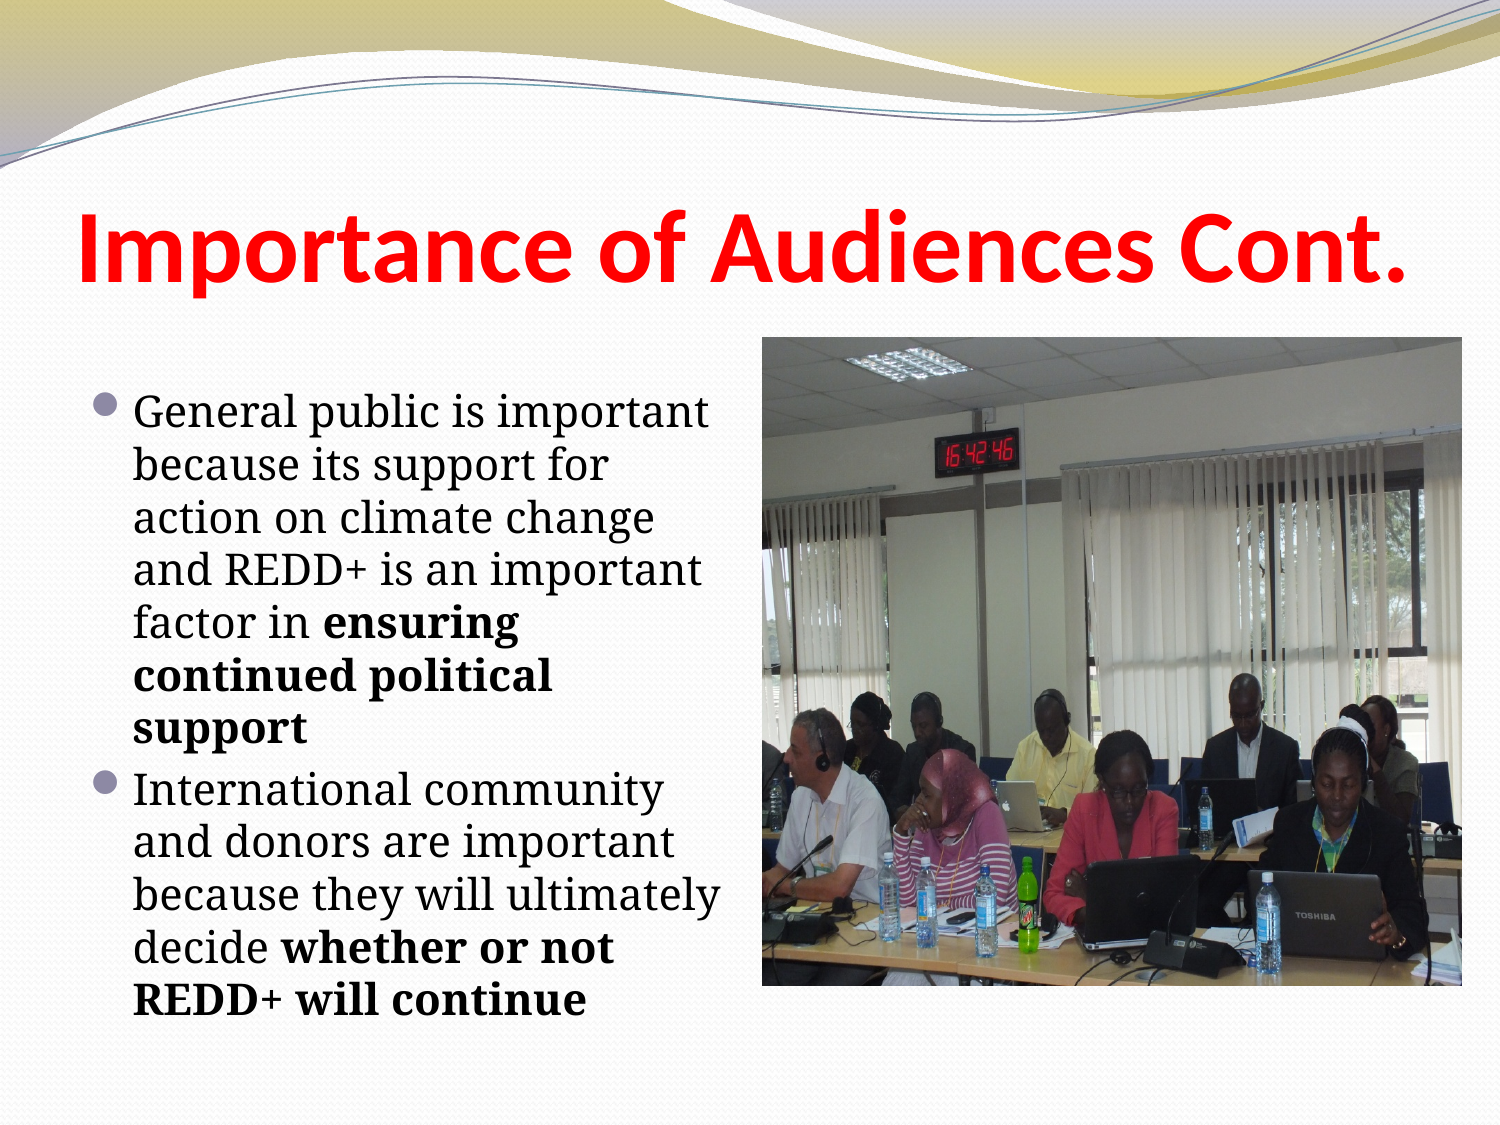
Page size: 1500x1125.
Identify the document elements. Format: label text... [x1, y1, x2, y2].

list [762, 337, 1462, 987]
title Importance of Audiences Cont. [75, 115, 1425, 303]
list General public is important because its support for action on climate change and REDD+ is an important factor in ensuring continued political support International community and donors are important because they will ultimately decide whether or not REDD+ will continue [75, 314, 738, 1043]
